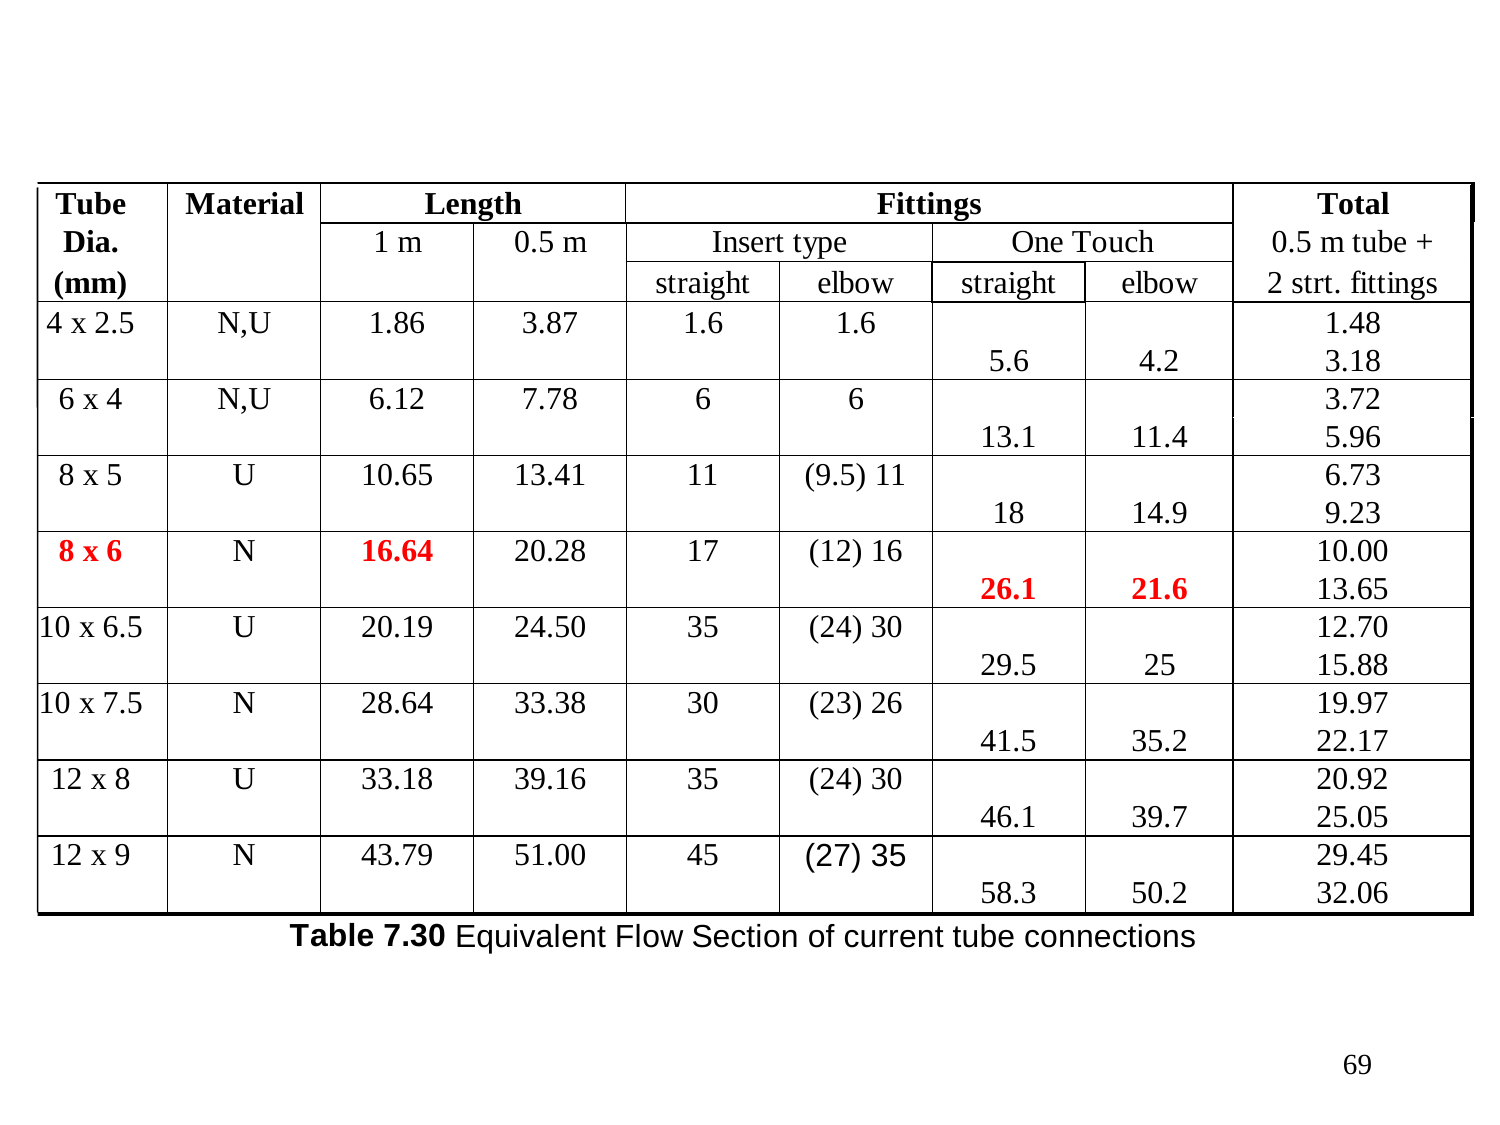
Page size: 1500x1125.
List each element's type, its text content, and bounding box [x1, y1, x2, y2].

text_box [37, 182, 1500, 956]
slide_number 69 [1074, 1024, 1388, 1101]
